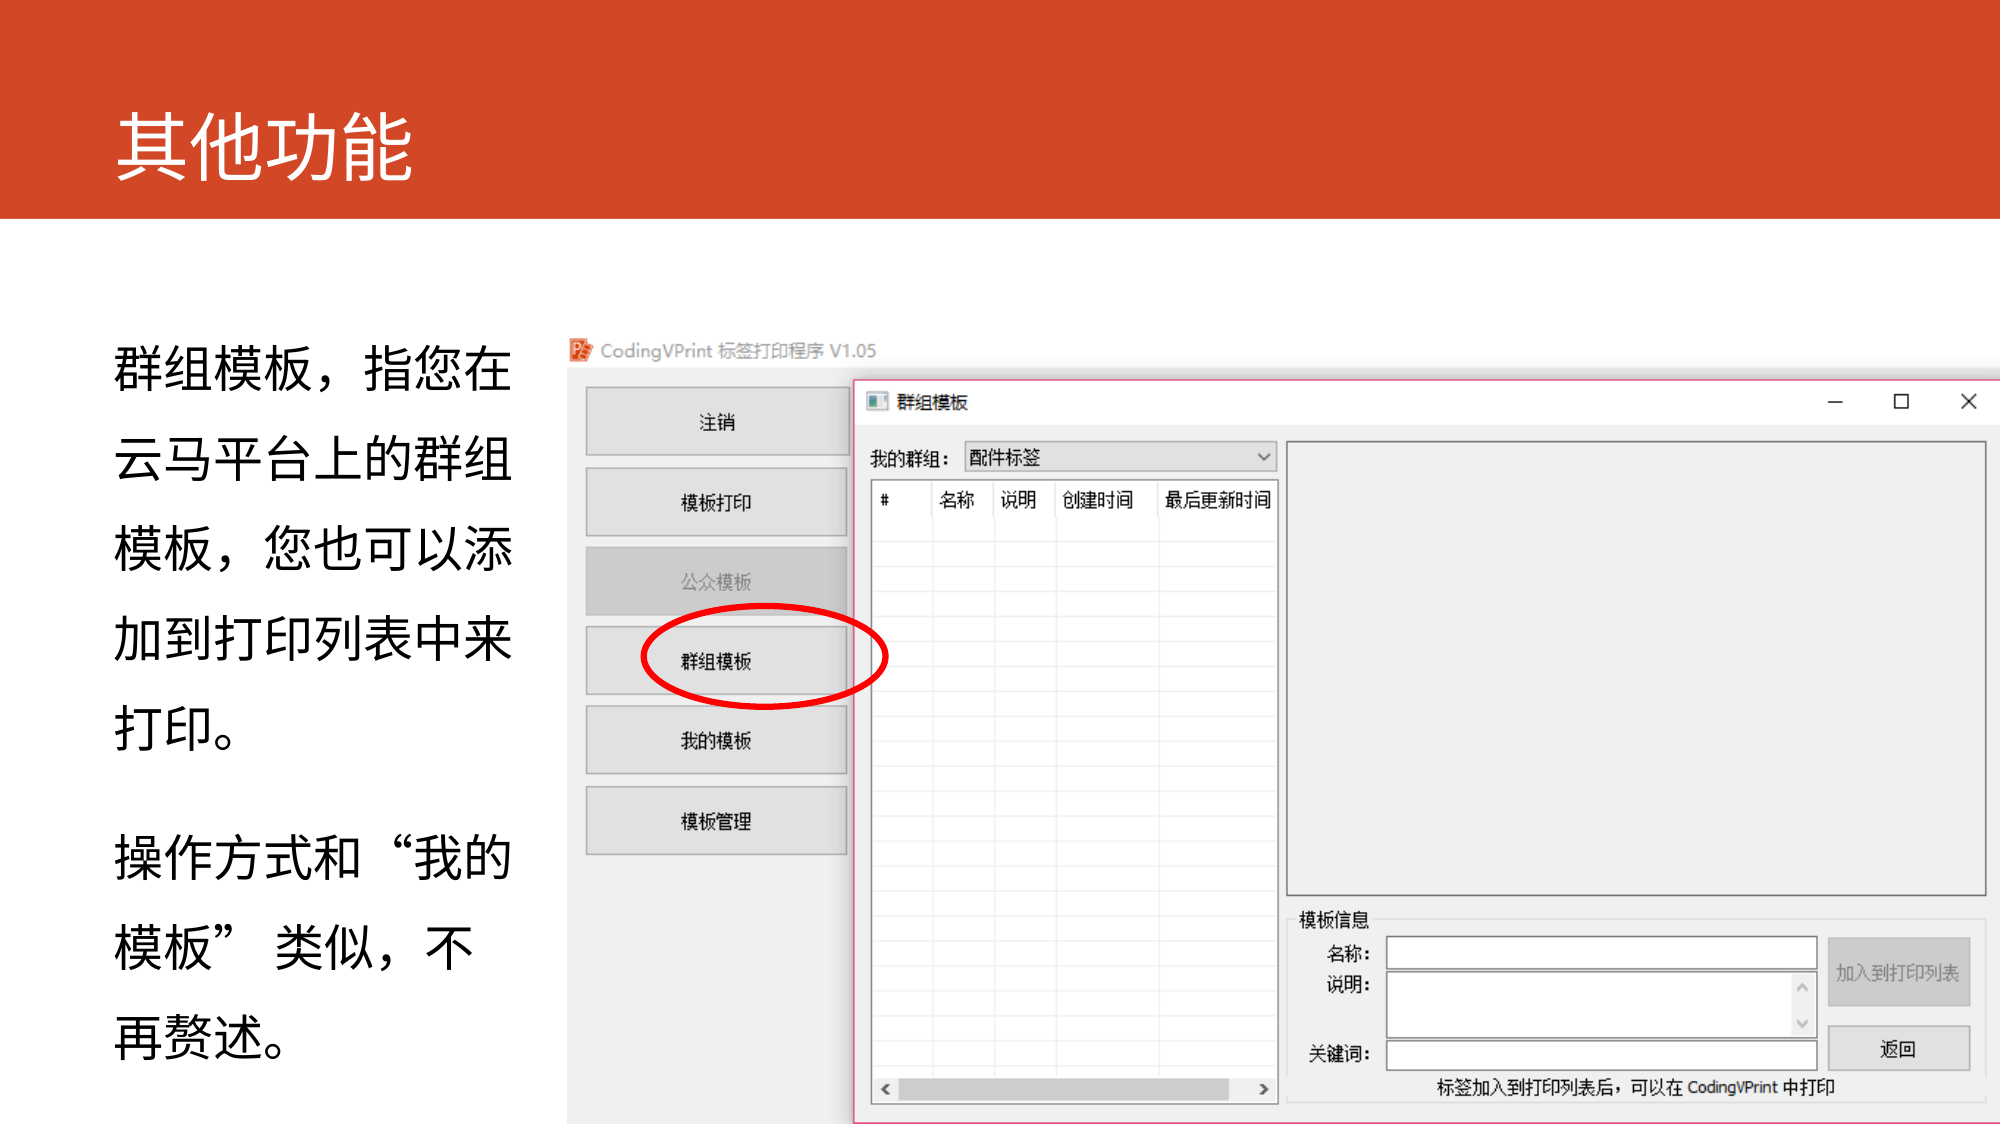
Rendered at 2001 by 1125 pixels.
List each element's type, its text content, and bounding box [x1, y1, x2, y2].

text_box 群组模板，指您在云马平台上的群组模板，您也可以添加到打印列表中来打印。 操作方式和“我的模板” 类似，不再赘述。 [98, 299, 529, 1101]
title 其他功能 [99, 0, 1863, 199]
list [567, 334, 2000, 1124]
